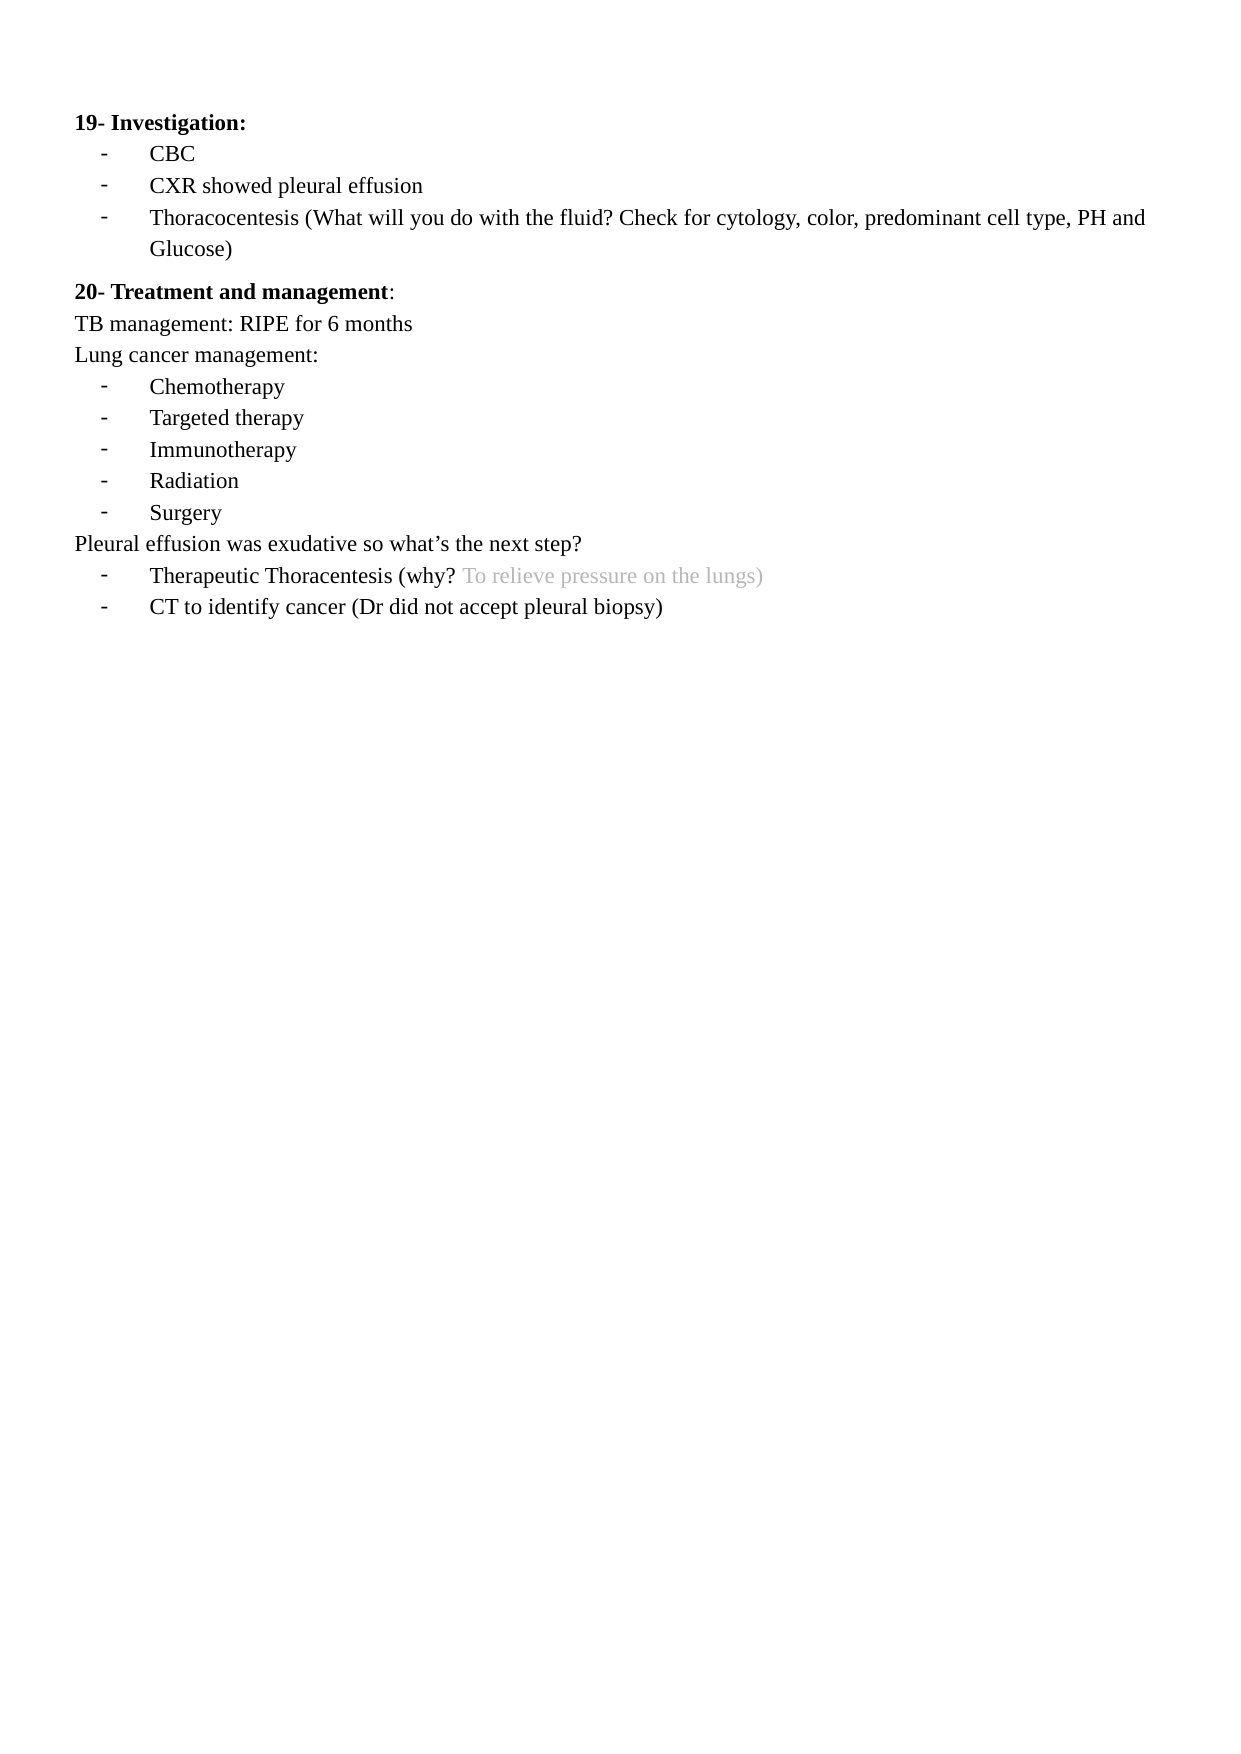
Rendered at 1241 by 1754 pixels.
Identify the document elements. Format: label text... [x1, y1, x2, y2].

text_box 19- Investigation: CBC CXR showed pleural effusion Thoracocentesis (What will you do with the fluid? Check for cytology, color, predominant cell type, PH and Glucose) 20- Treatment and management: TB management: RIPE for 6 months Lung cancer management: Chemotherapy Targeted therapy Immunotherapy Radiation Surgery Pleural effusion was exudative so what’s the next step? Therapeutic Thoracentesis (why? To relieve pressure on the lungs) CT to identify cancer (Dr did not accept pleural biopsy) [59, 88, 1202, 666]
